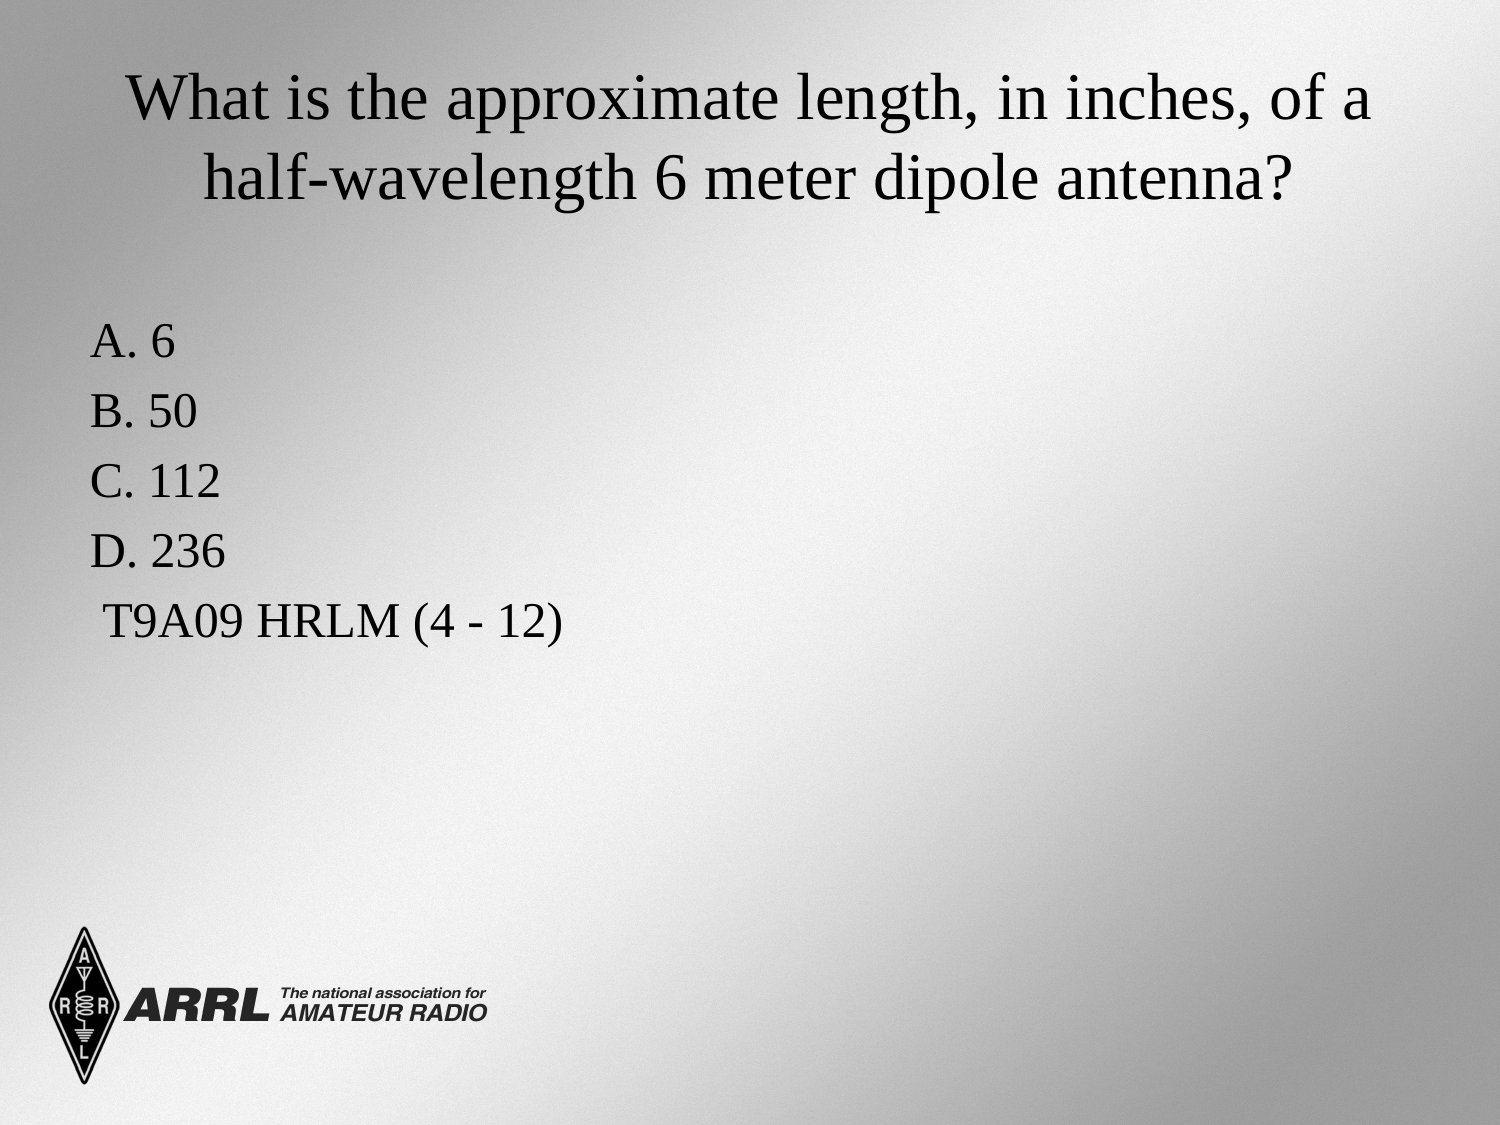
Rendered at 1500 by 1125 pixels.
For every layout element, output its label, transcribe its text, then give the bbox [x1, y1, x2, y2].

list A. 6 B. 50 C. 112 D. 236 T9A09 HRLM (4 - 12) [75, 299, 1425, 1005]
picture [0, 0, 1500, 1125]
title What is the approximate length, in inches, of a half-wavelength 6 meter dipole antenna? [75, 45, 1425, 233]
